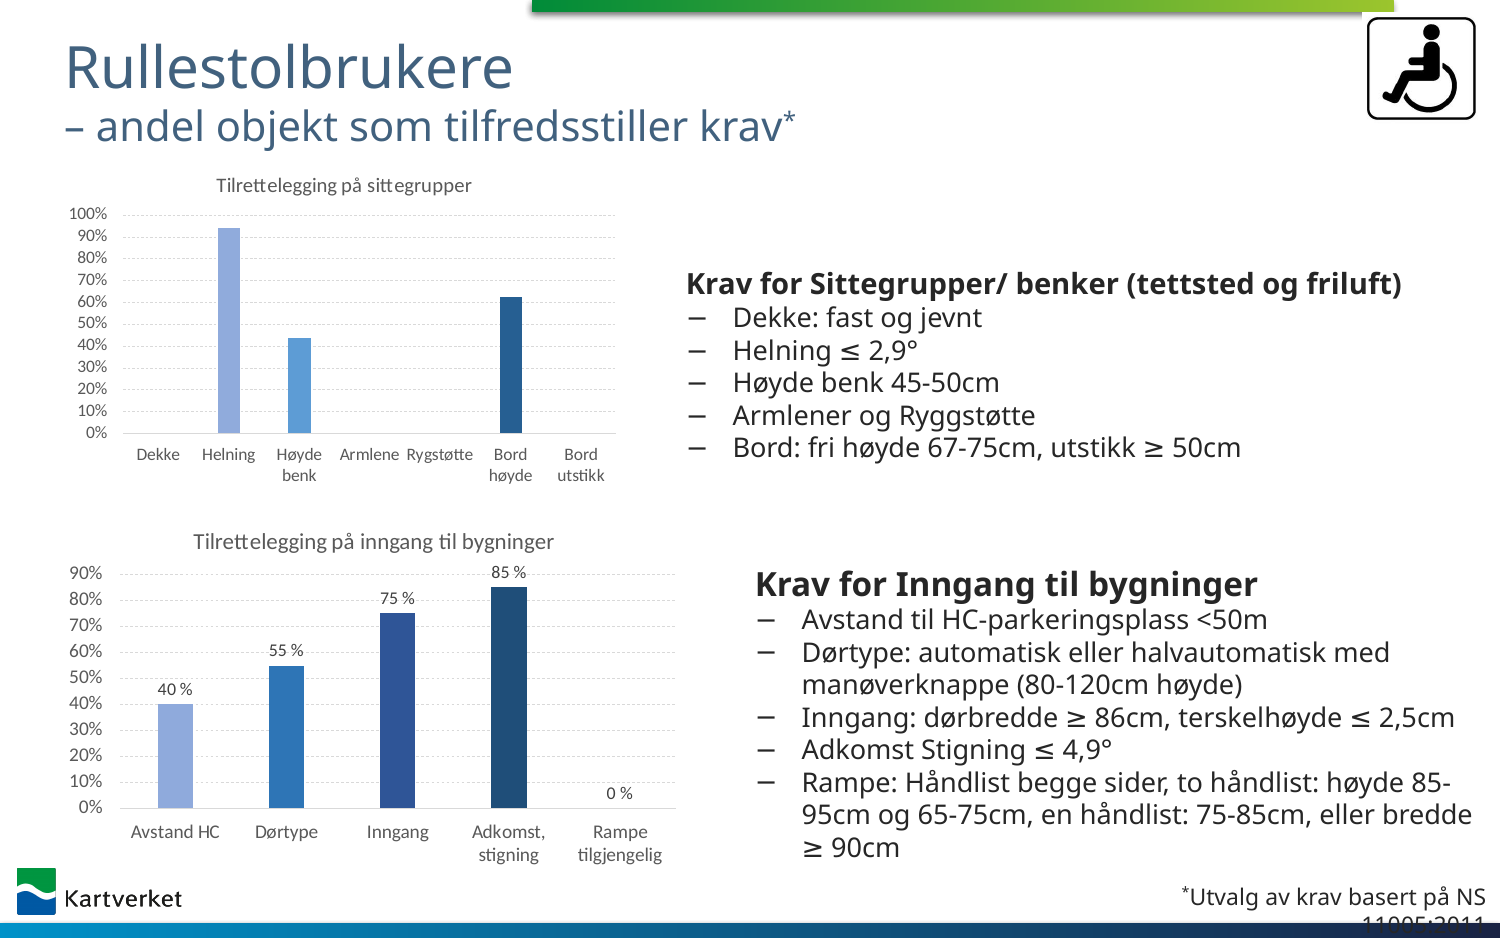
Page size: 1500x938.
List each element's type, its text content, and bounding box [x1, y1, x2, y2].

text_box *Utvalg av krav basert på NS 11005:2011 [1068, 873, 1500, 938]
text_box Krav for Sittegrupper/ benker (tettsted og friluft) Dekke: fast og jevnt Helning ≤ 2,9° Høyde benk 45-50cm Armlener og Ryggstøtte Bord: fri høyde 67-75cm, utstikk ≥ 50cm [670, 258, 1418, 471]
picture [1362, 12, 1481, 126]
text_box Rullestolbrukere – andel objekt som tilfredsstiller krav* [49, 25, 1431, 158]
text_box Krav for Inngang til bygninger Avstand til HC-parkeringsplass <50m Dørtype: automatisk eller halvautomatisk med manøverknappe (80-120cm høyde) Inngang: dørbredde ≥ 86cm, terskelhøyde ≤ 2,5cm Adkomst Stigning ≤ 4,9° Rampe: Håndlist begge sider, to håndlist: høyde 85-95cm og 65-75cm, en håndlist: 75-85cm, eller bredde ≥ 90cm [740, 555, 1491, 870]
picture [62, 166, 626, 492]
picture [62, 520, 687, 874]
